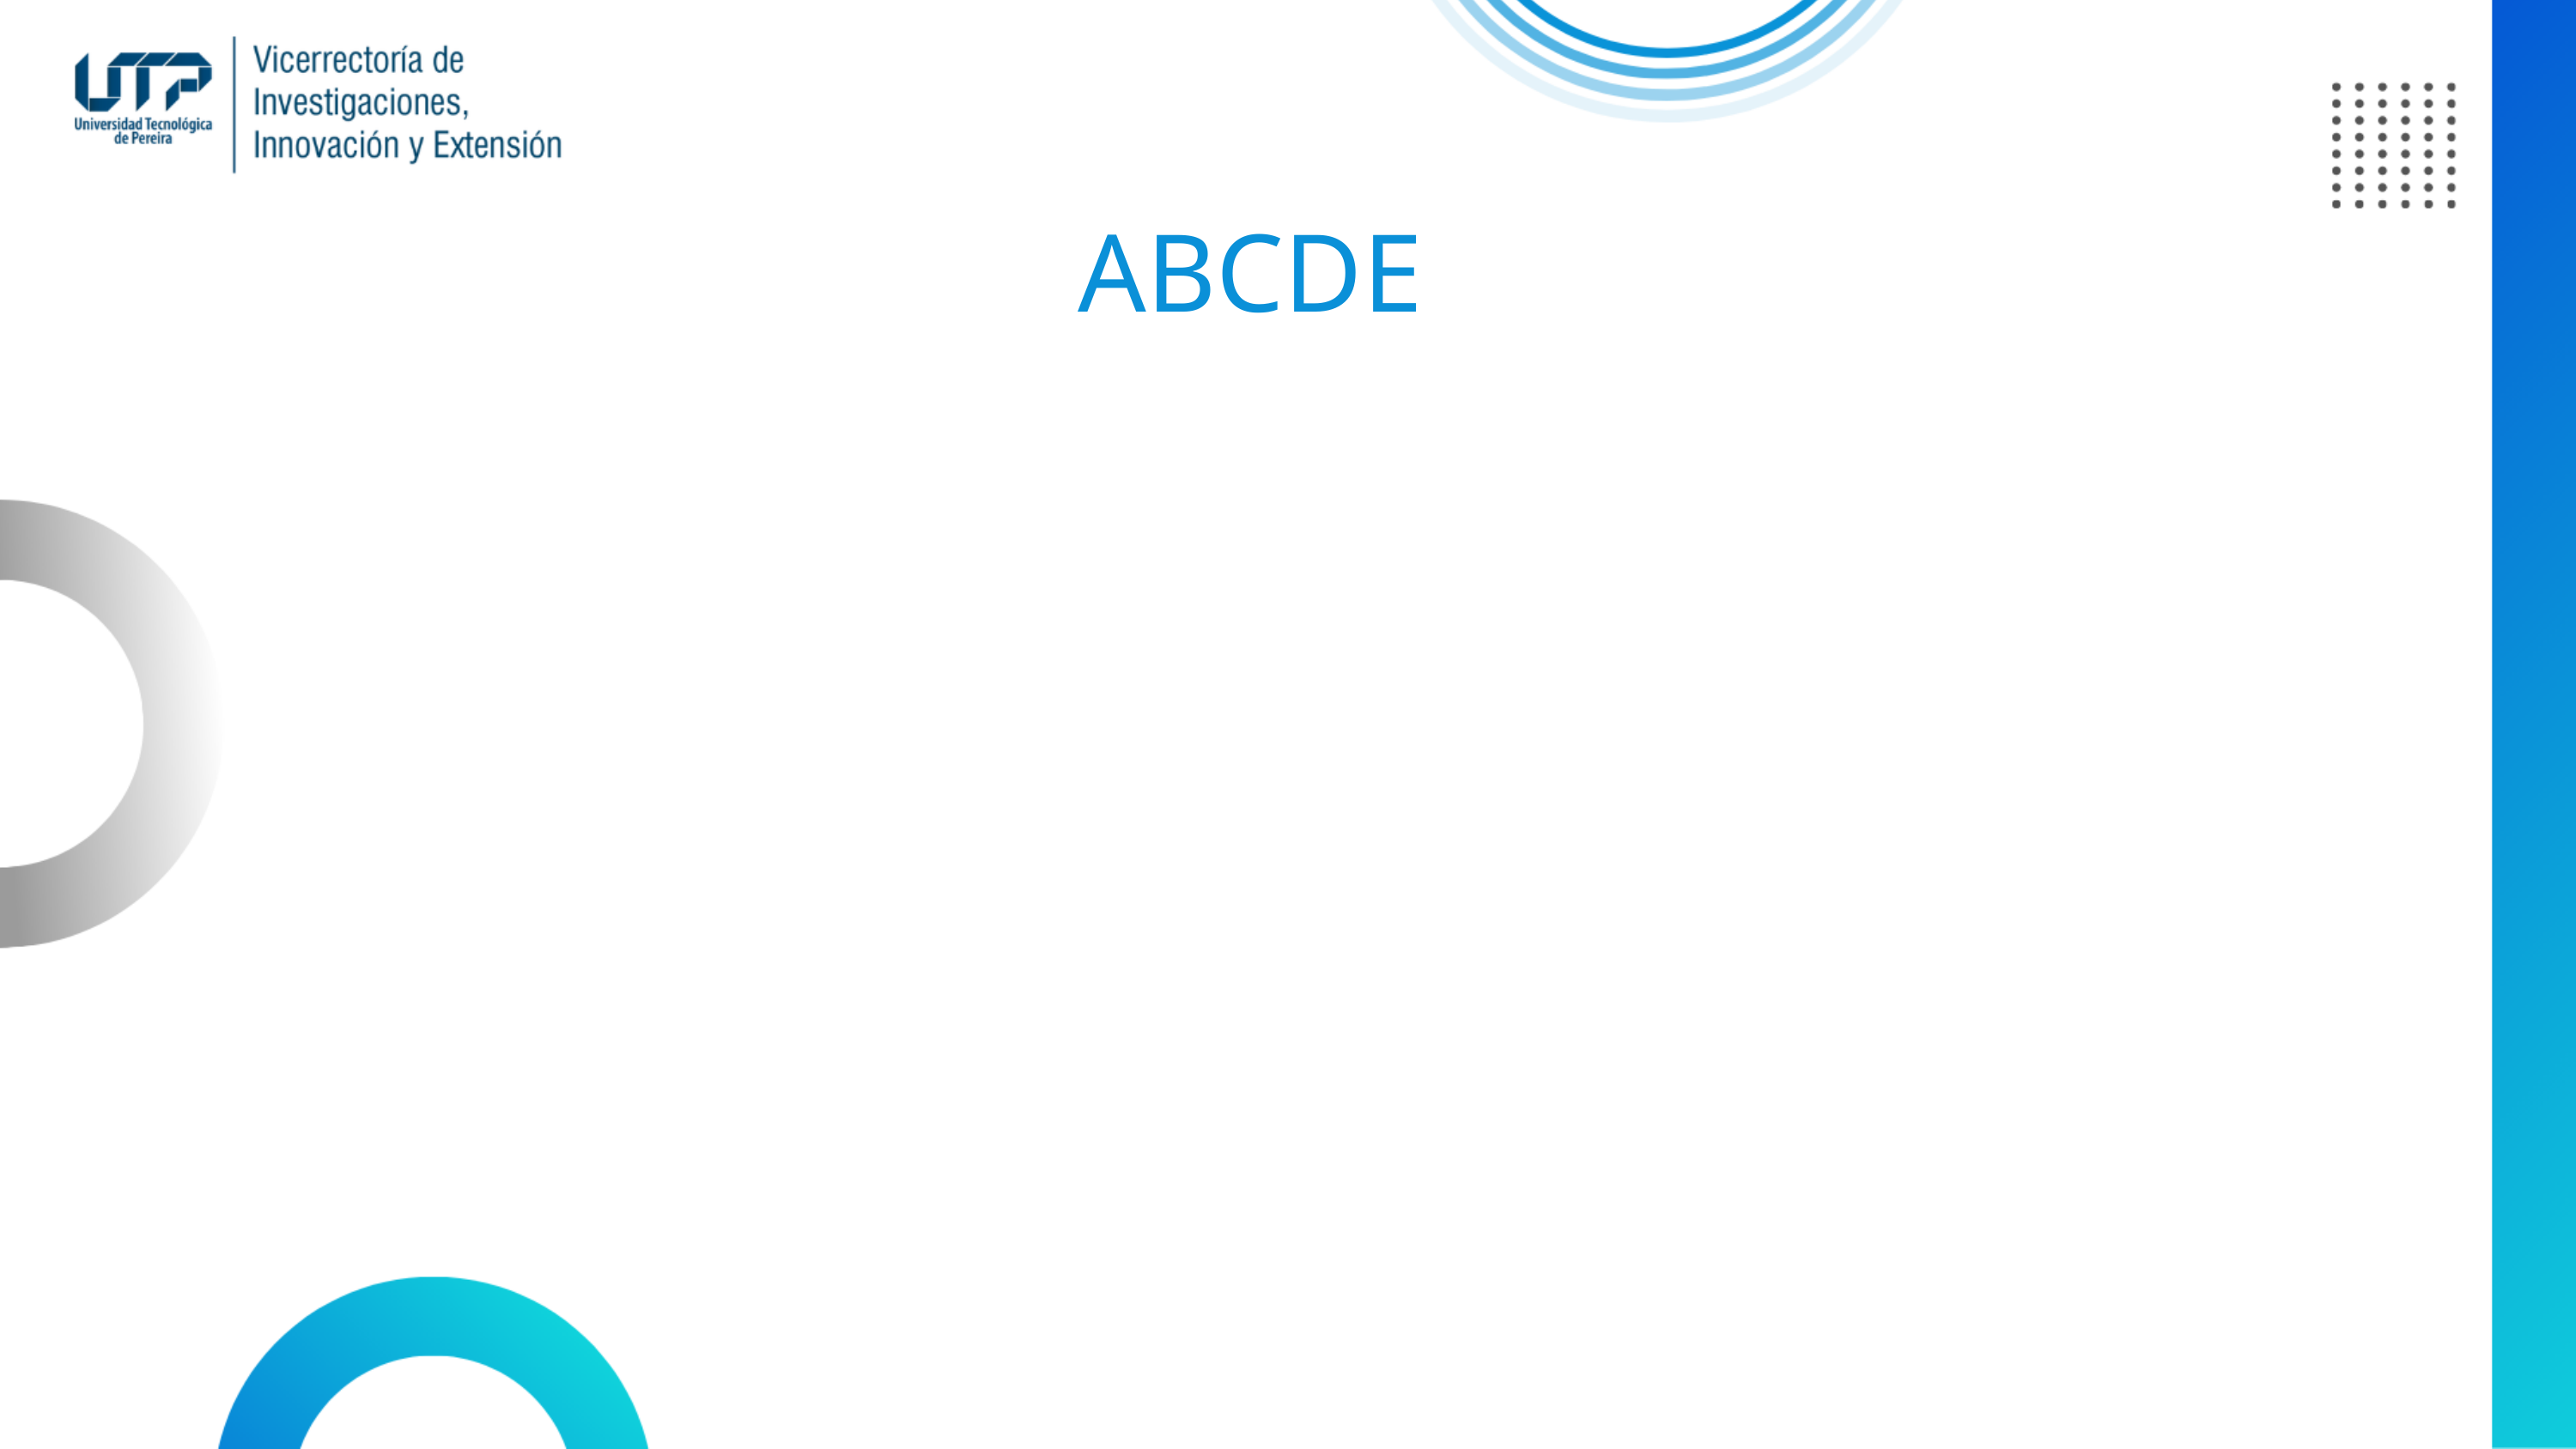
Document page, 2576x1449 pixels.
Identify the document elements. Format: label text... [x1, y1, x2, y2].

picture [0, 0, 2576, 1449]
picture [1533, 0, 1801, 48]
text_box ABCDE [311, 198, 2190, 340]
